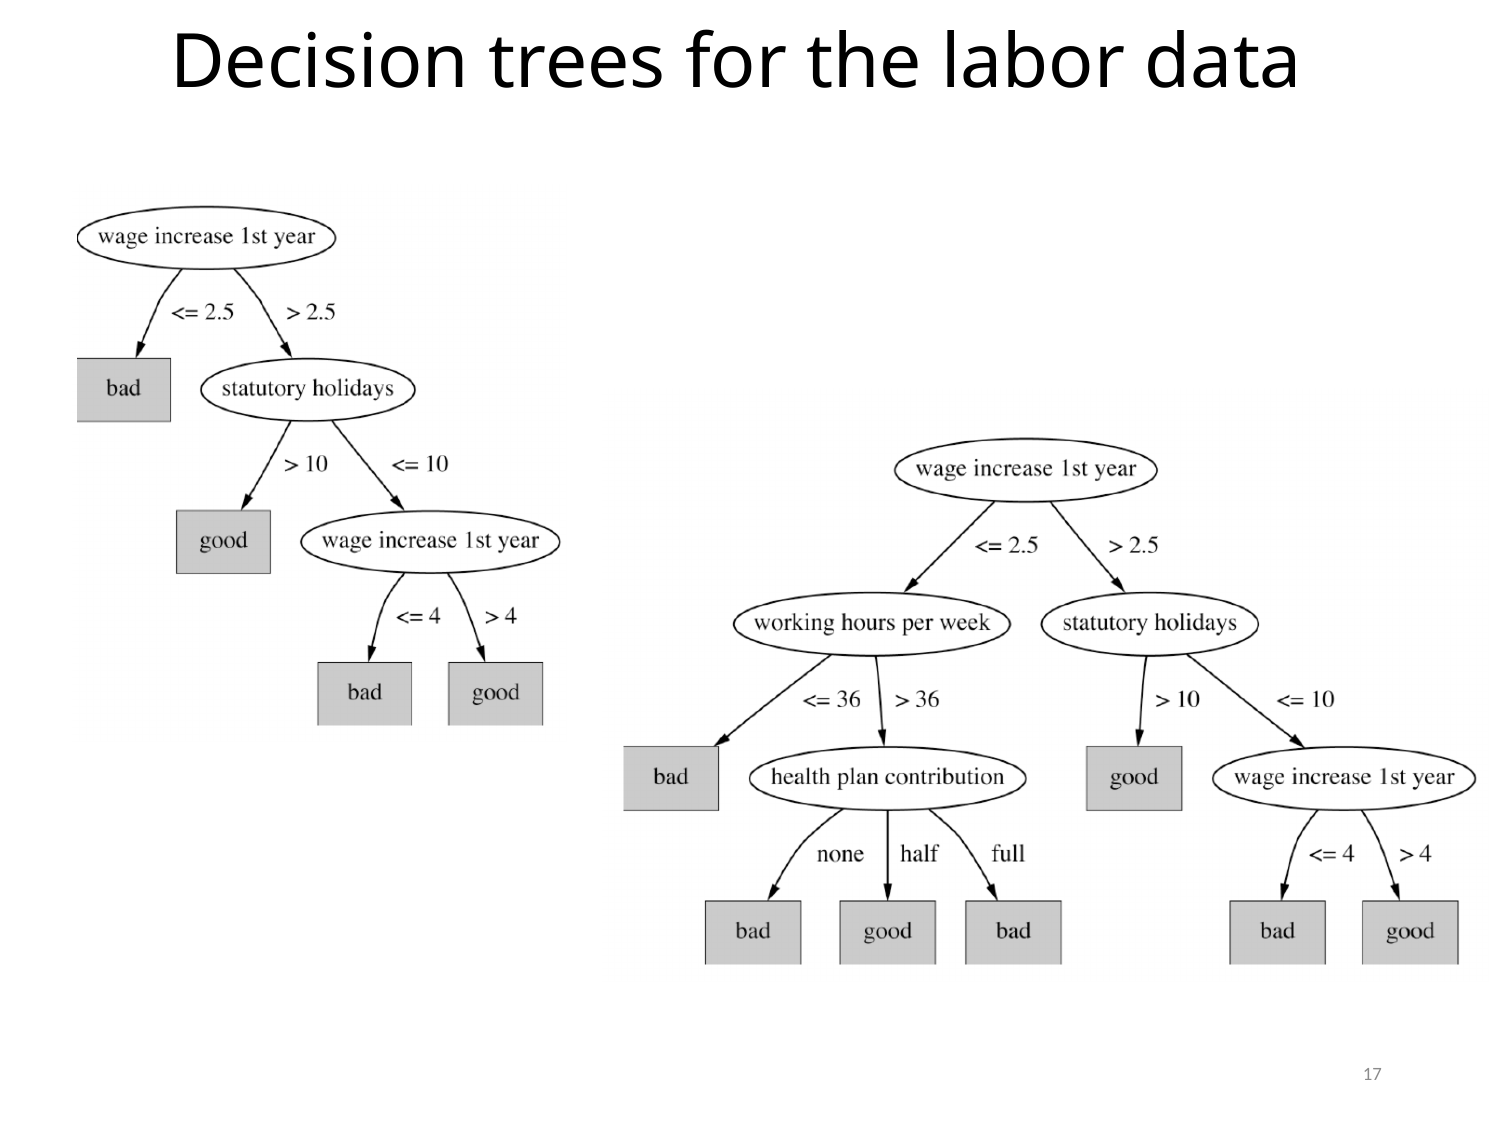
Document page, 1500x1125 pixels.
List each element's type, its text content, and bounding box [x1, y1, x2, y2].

slide_number 17 [1059, 1042, 1397, 1103]
picture [72, 184, 567, 742]
title Decision trees for the labor data [111, 0, 1362, 137]
picture [602, 388, 1489, 982]
